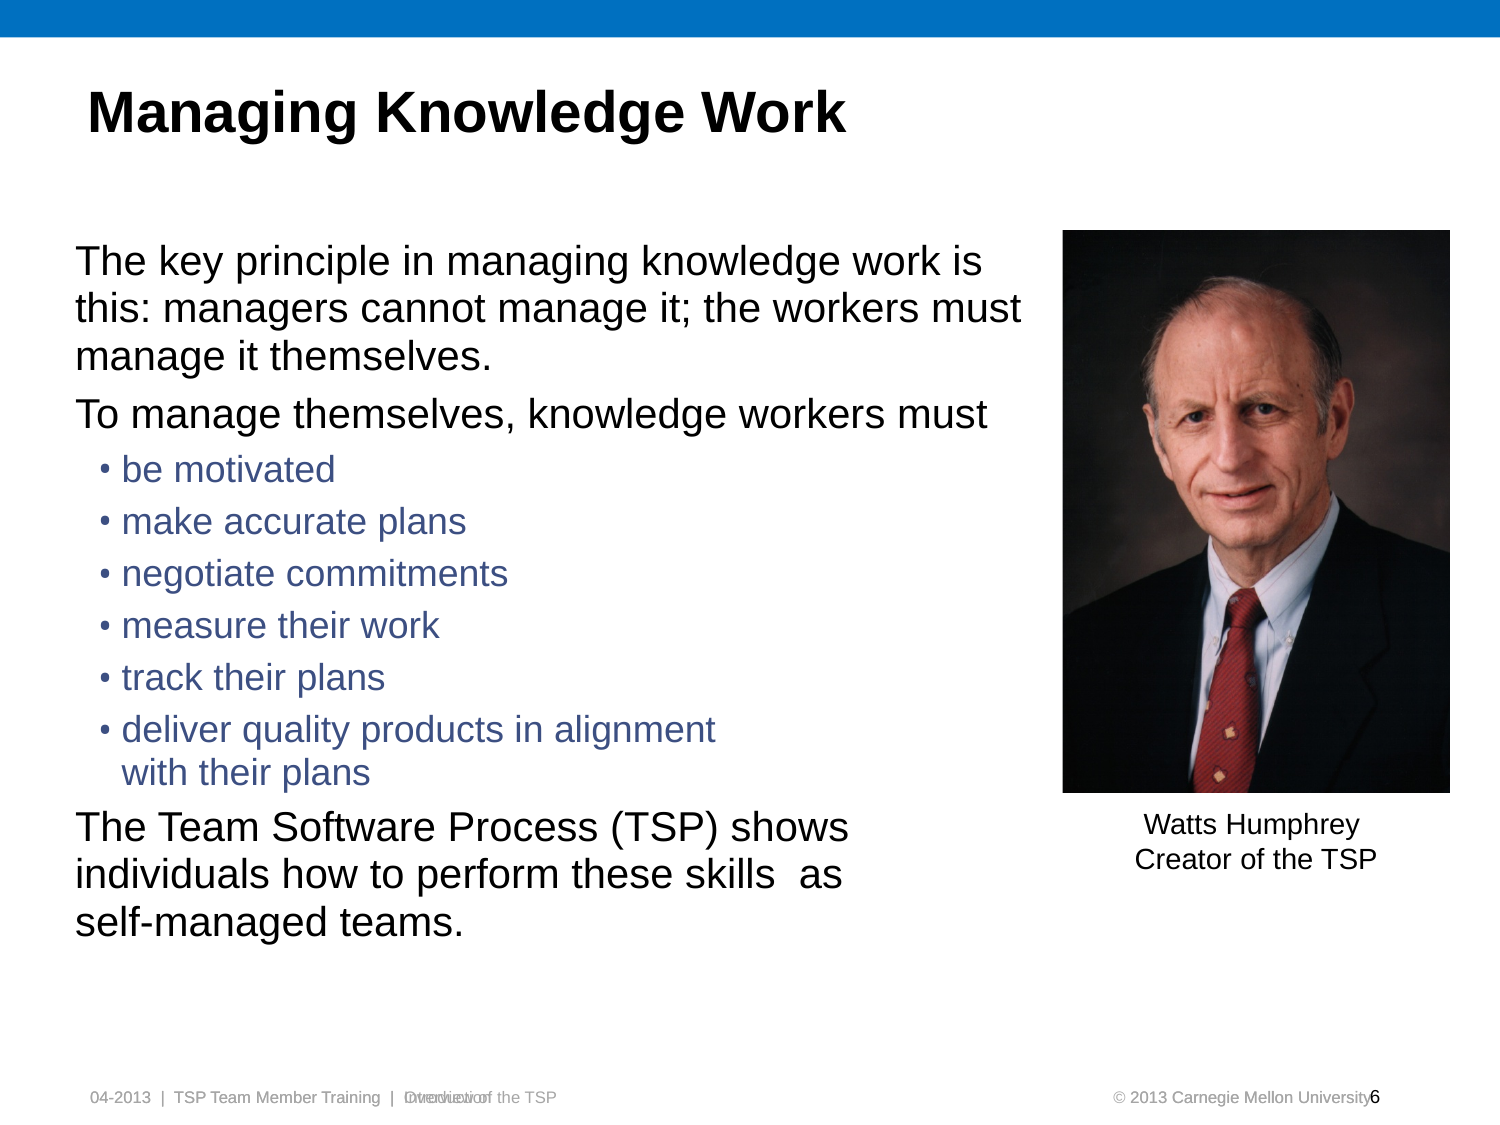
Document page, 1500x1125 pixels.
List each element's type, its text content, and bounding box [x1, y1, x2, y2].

text_box Watts Humphrey Creator of the TSP [1062, 805, 1450, 876]
picture [1062, 229, 1451, 793]
title Managing Knowledge Work [87, 87, 1439, 226]
list The key principle in managing knowledge work is this: managers cannot manage it; the workers must manage it themselves. To manage themselves, knowledge workers must be motivated make accurate plans negotiate commitments measure their work track their plans deliver quality products in alignment with their plans The Team Software Process (TSP) shows individuals how to perform these skills as self-managed teams. [74, 237, 1038, 1063]
